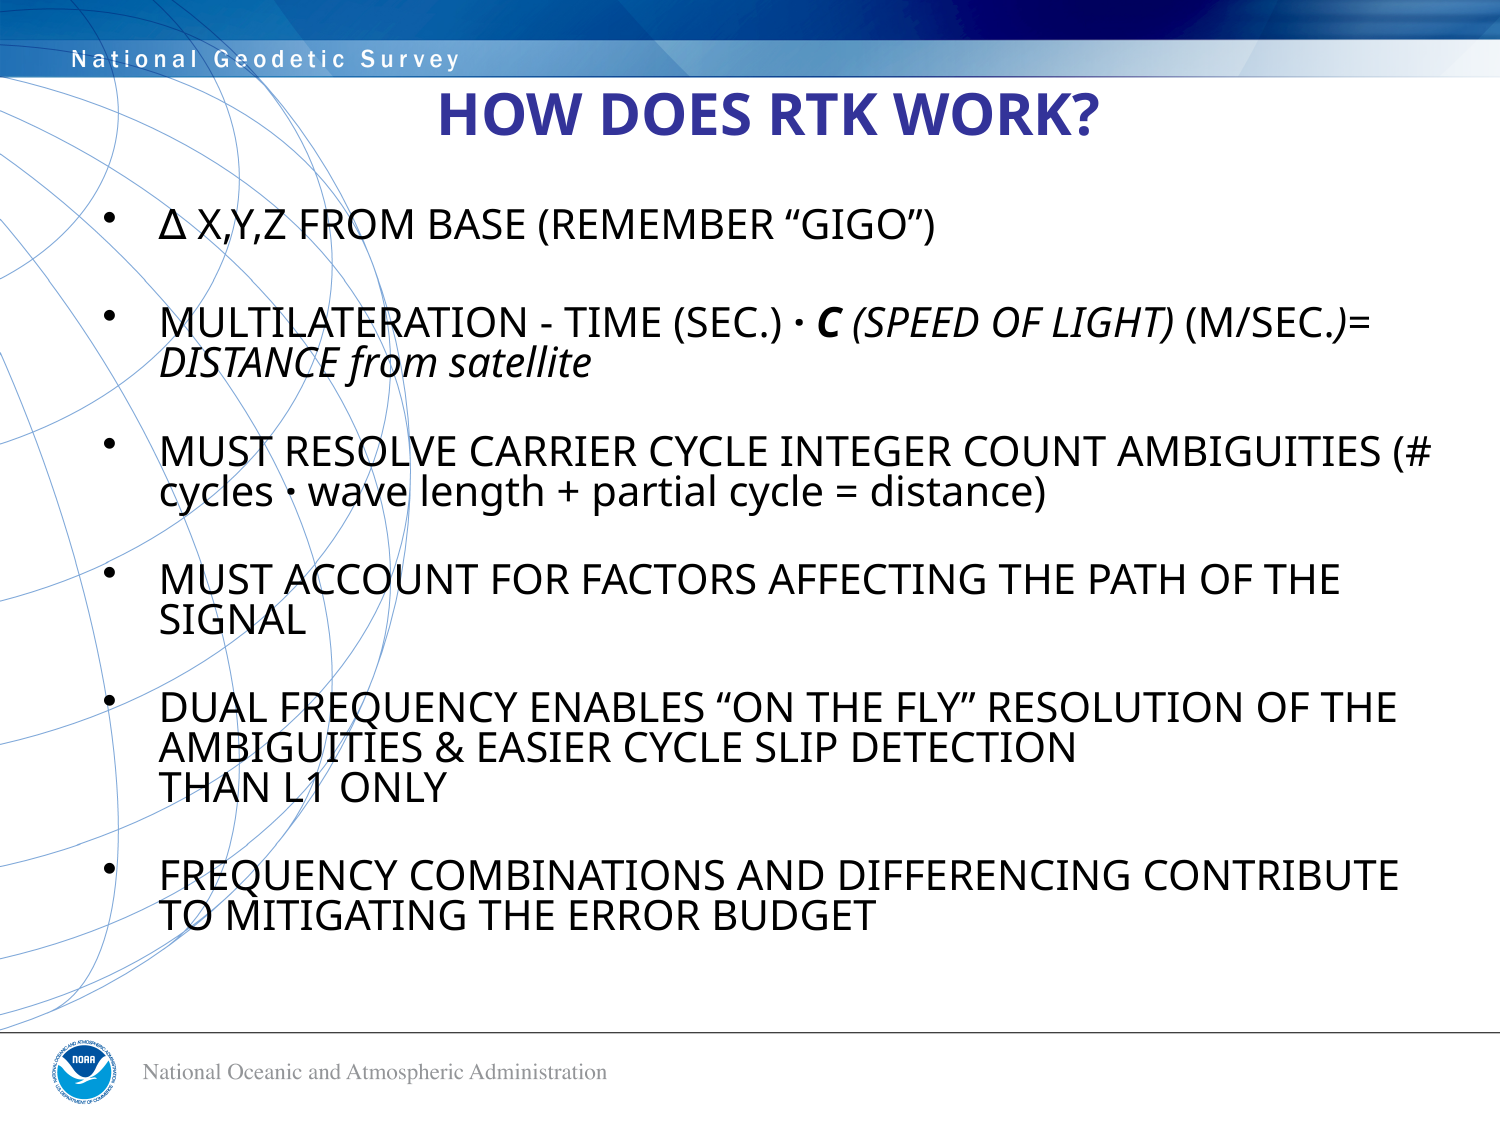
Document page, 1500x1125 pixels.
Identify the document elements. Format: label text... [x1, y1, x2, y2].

list ∆ X,Y,Z FROM BASE (REMEMBER “GIGO”) MULTILATERATION - TIME (SEC.) · C (SPEED OF LIGHT) (M/SEC.)= DISTANCE from satellite MUST RESOLVE CARRIER CYCLE INTEGER COUNT AMBIGUITIES (# cycles · wave length + partial cycle = distance) MUST ACCOUNT FOR FACTORS AFFECTING THE PATH OF THE SIGNAL DUAL FREQUENCY ENABLES “ON THE FLY” RESOLUTION OF THE AMBIGUITIES & EASIER CYCLE SLIP DETECTION THAN L1 ONLY FREQUENCY COMBINATIONS AND DIFFERENCING CONTRIBUTE TO MITIGATING THE ERROR BUDGET [87, 200, 1450, 1038]
picture [0, 0, 1500, 1125]
title HOW DOES RTK WORK? [75, 75, 1463, 150]
